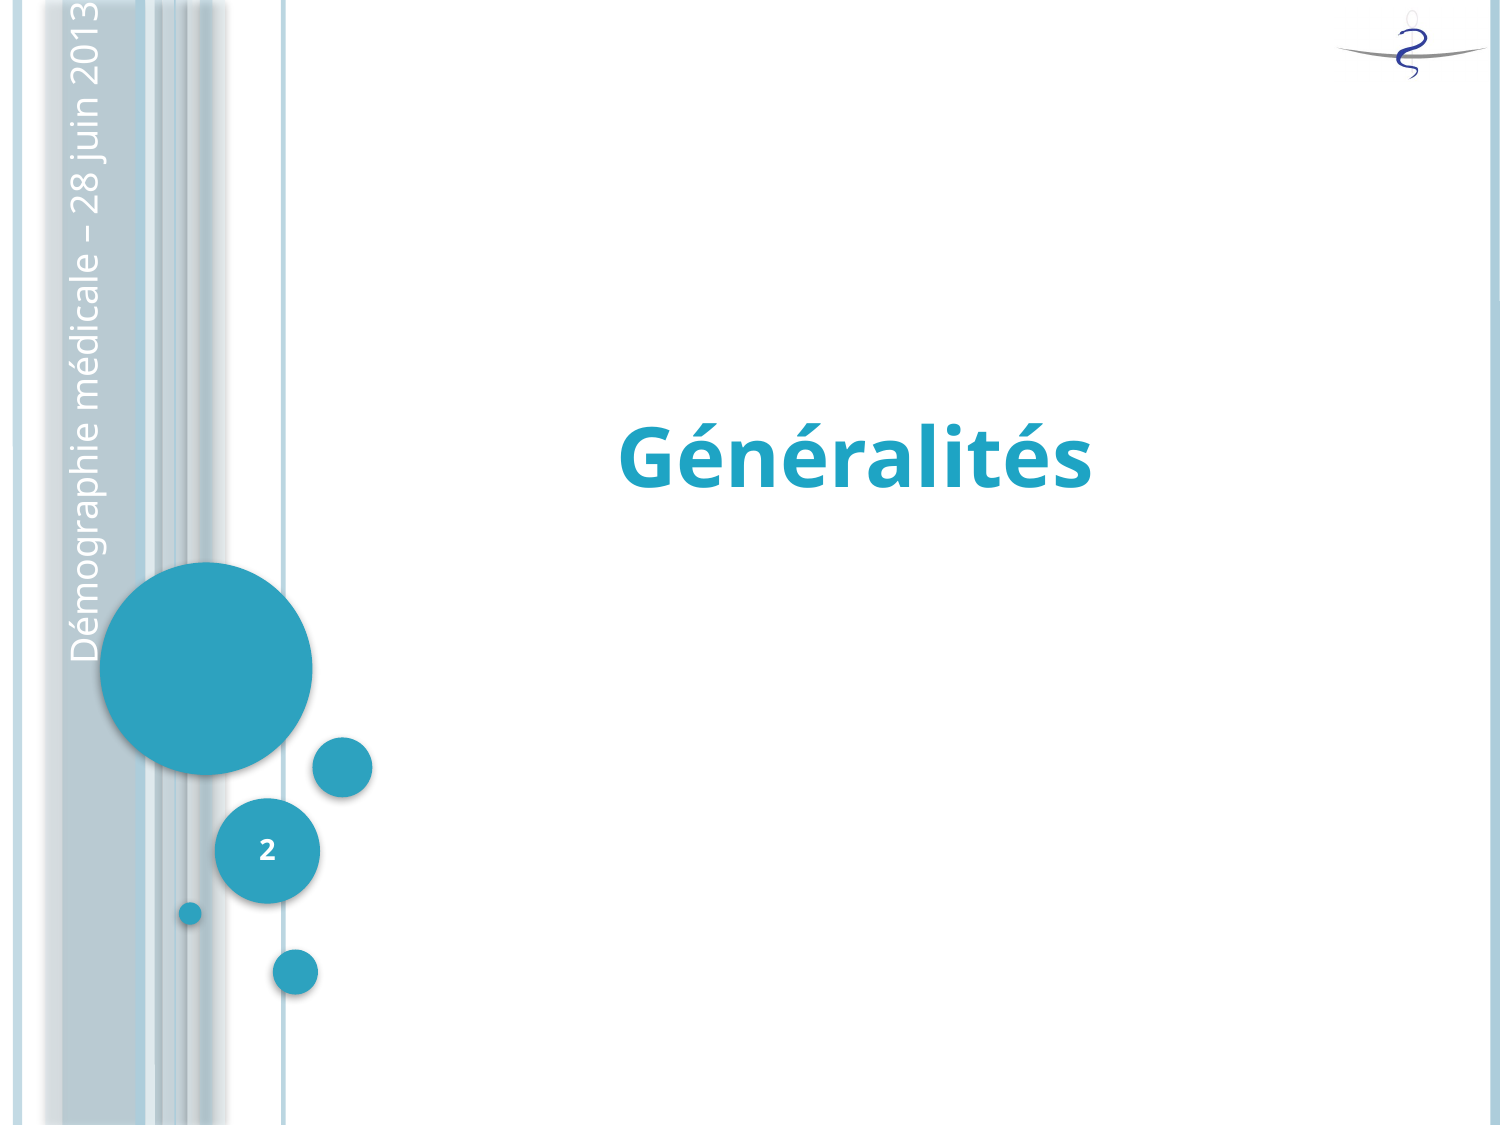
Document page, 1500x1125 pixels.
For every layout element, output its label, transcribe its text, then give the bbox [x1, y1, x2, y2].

text_box Démographie médicale – 28 juin 2013 [52, 0, 113, 680]
text_box Généralités [601, 397, 1109, 512]
text_box 2 [217, 808, 318, 894]
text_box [1333, 6, 1489, 83]
